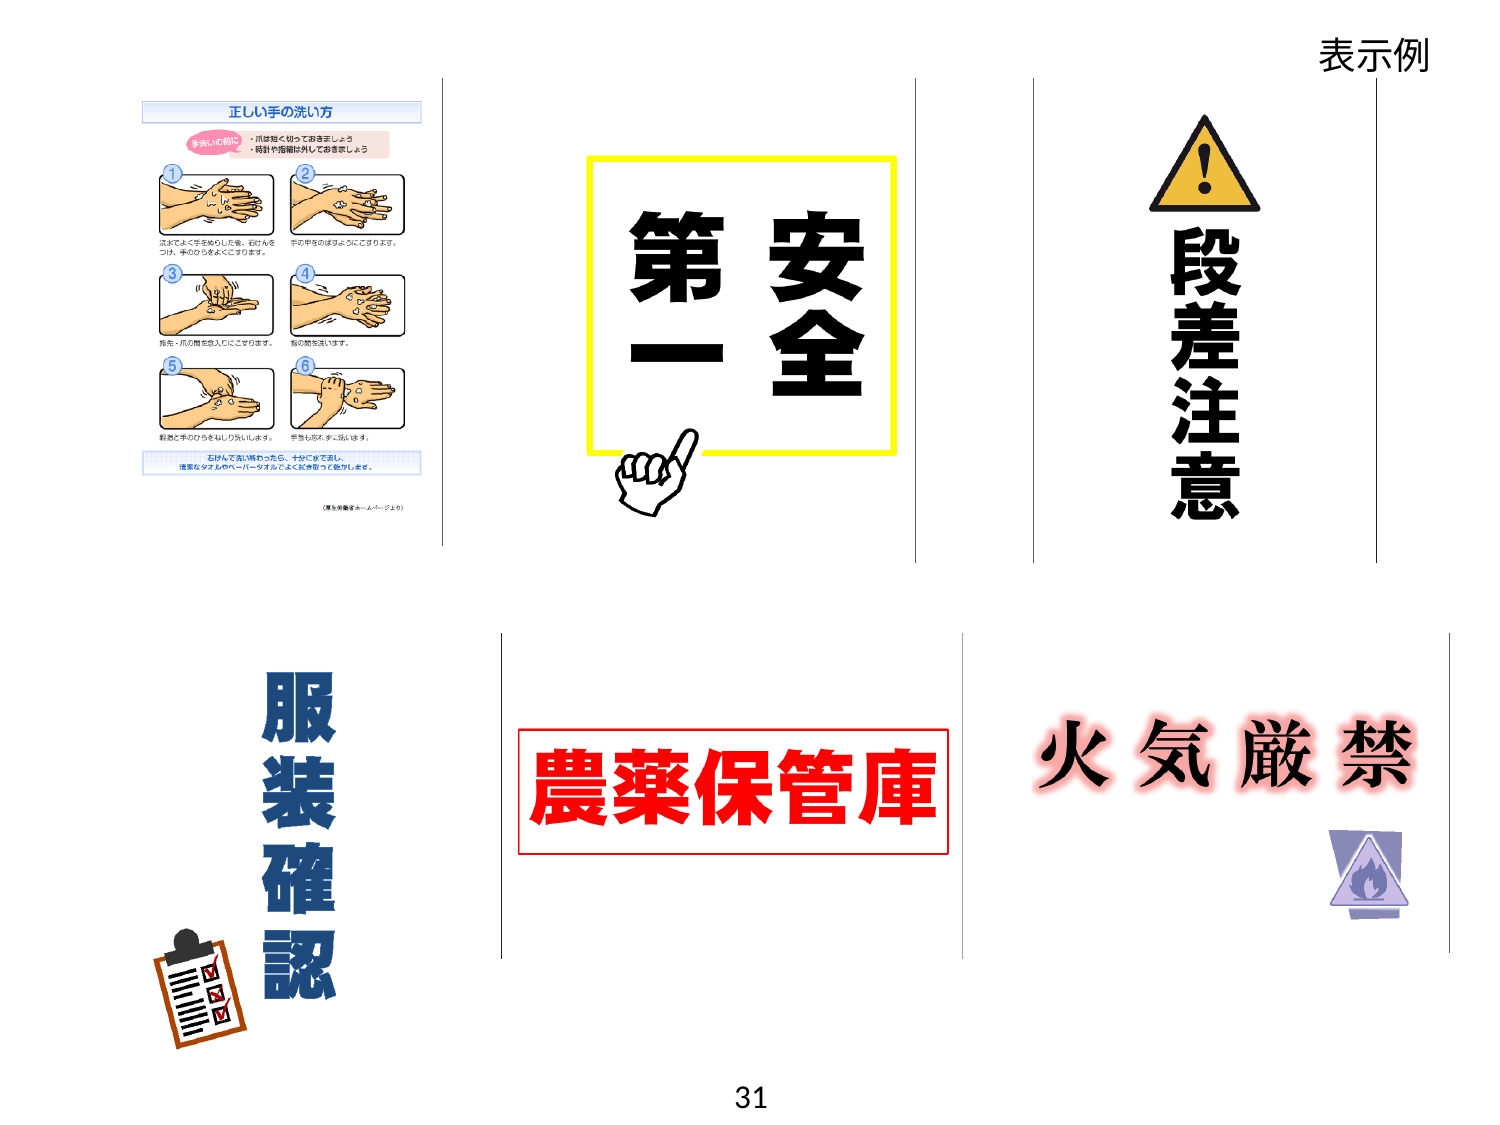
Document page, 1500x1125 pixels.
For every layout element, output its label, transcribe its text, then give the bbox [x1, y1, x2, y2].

text_box 表示例 [1303, 24, 1447, 84]
text_box 31 [719, 1068, 783, 1123]
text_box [501, 633, 963, 960]
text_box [997, 633, 1450, 953]
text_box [111, 77, 443, 546]
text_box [1033, 77, 1377, 564]
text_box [111, 609, 444, 1078]
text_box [560, 77, 916, 563]
